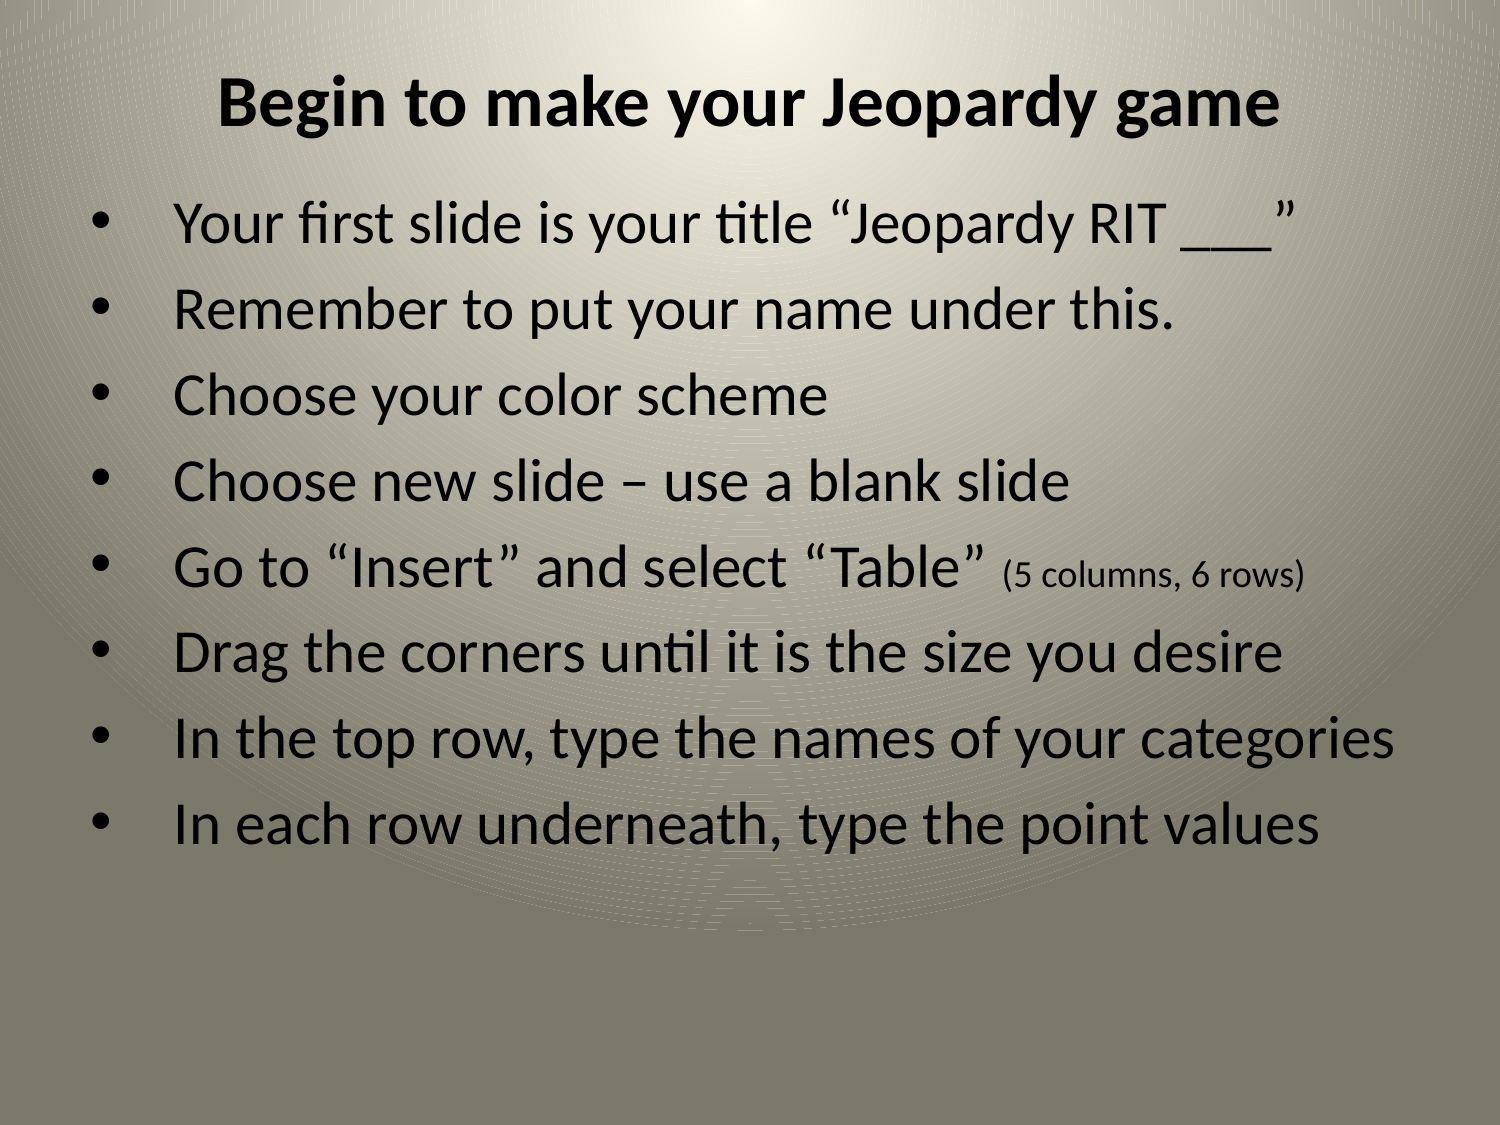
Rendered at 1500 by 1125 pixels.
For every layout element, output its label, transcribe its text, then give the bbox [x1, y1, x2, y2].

list Your first slide is your title “Jeopardy RIT ___” Remember to put your name under this. Choose your color scheme Choose new slide – use a blank slide Go to “Insert” and select “Table” (5 columns, 6 rows) Drag the corners until it is the size you desire In the top row, type the names of your categories In each row underneath, type the point values [75, 174, 1425, 1005]
title Begin to make your Jeopardy game [75, 45, 1425, 150]
